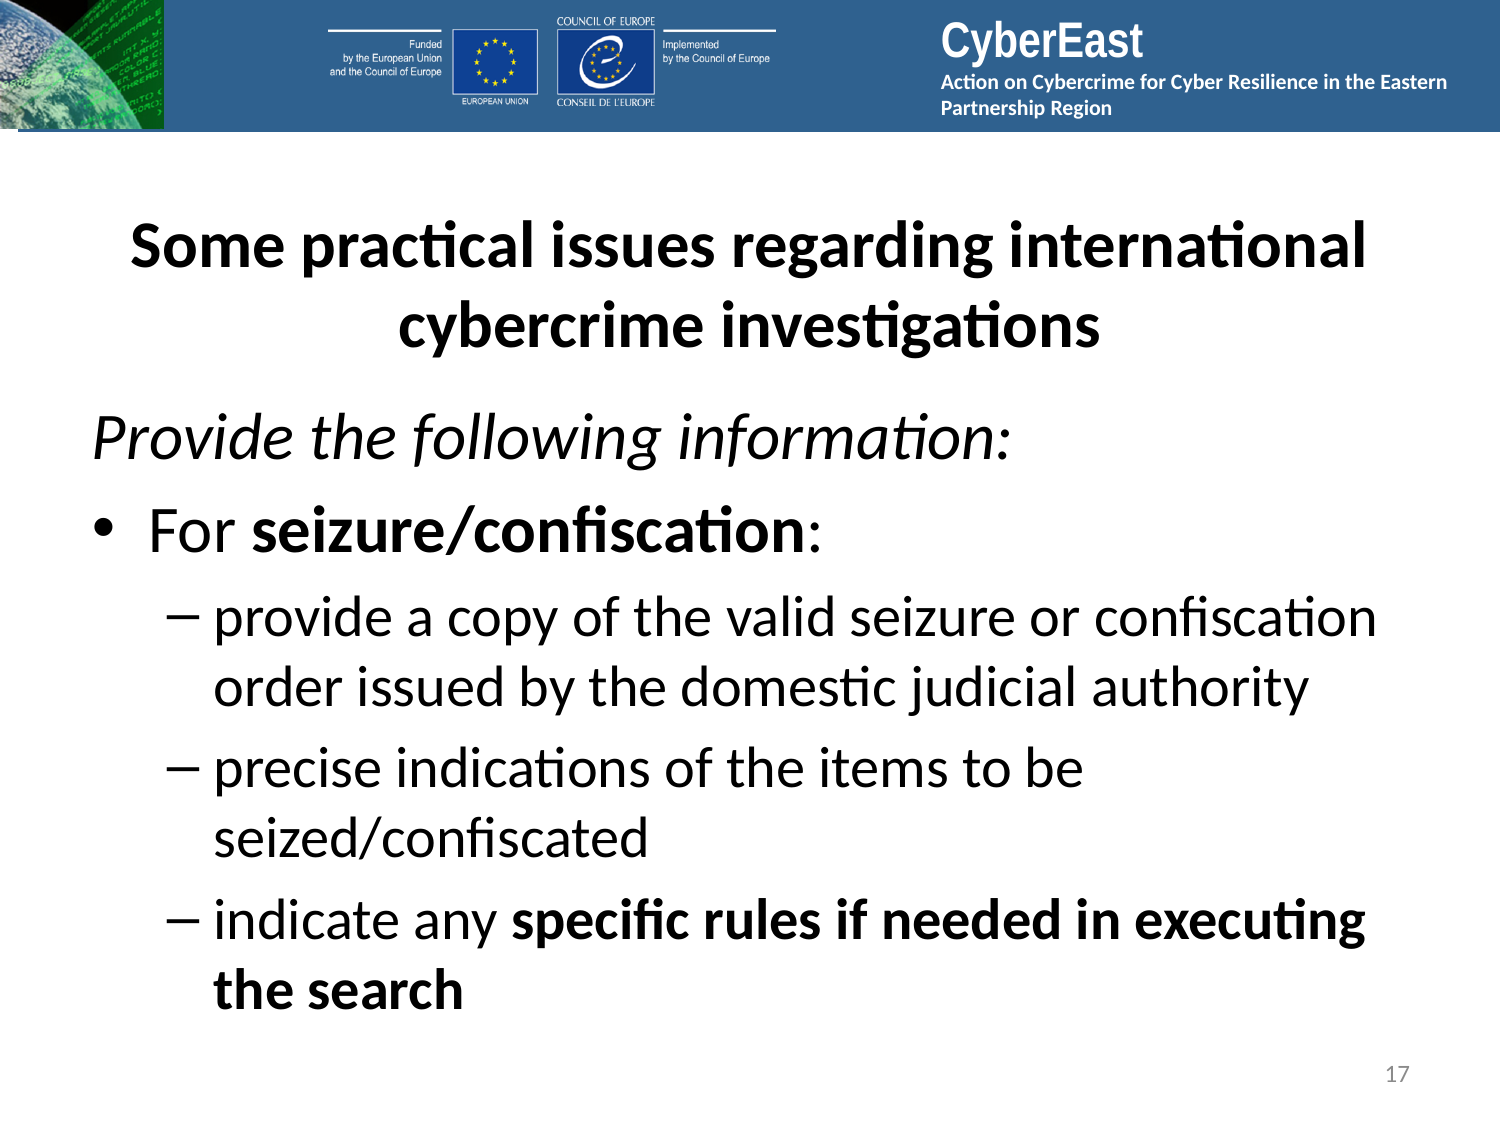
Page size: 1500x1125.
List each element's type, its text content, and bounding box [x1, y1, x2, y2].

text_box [0, 0, 1500, 132]
title Some practical issues regarding international cybercrime investigations [75, 187, 1425, 375]
slide_number 17 [1074, 1042, 1425, 1103]
list Provide the following information: For seizure/confiscation: provide a copy of the valid seizure or confiscation order issued by the domestic judicial authority precise indications of the items to be seized/confiscated indicate any specific rules if needed in executing the search [76, 385, 1427, 1084]
